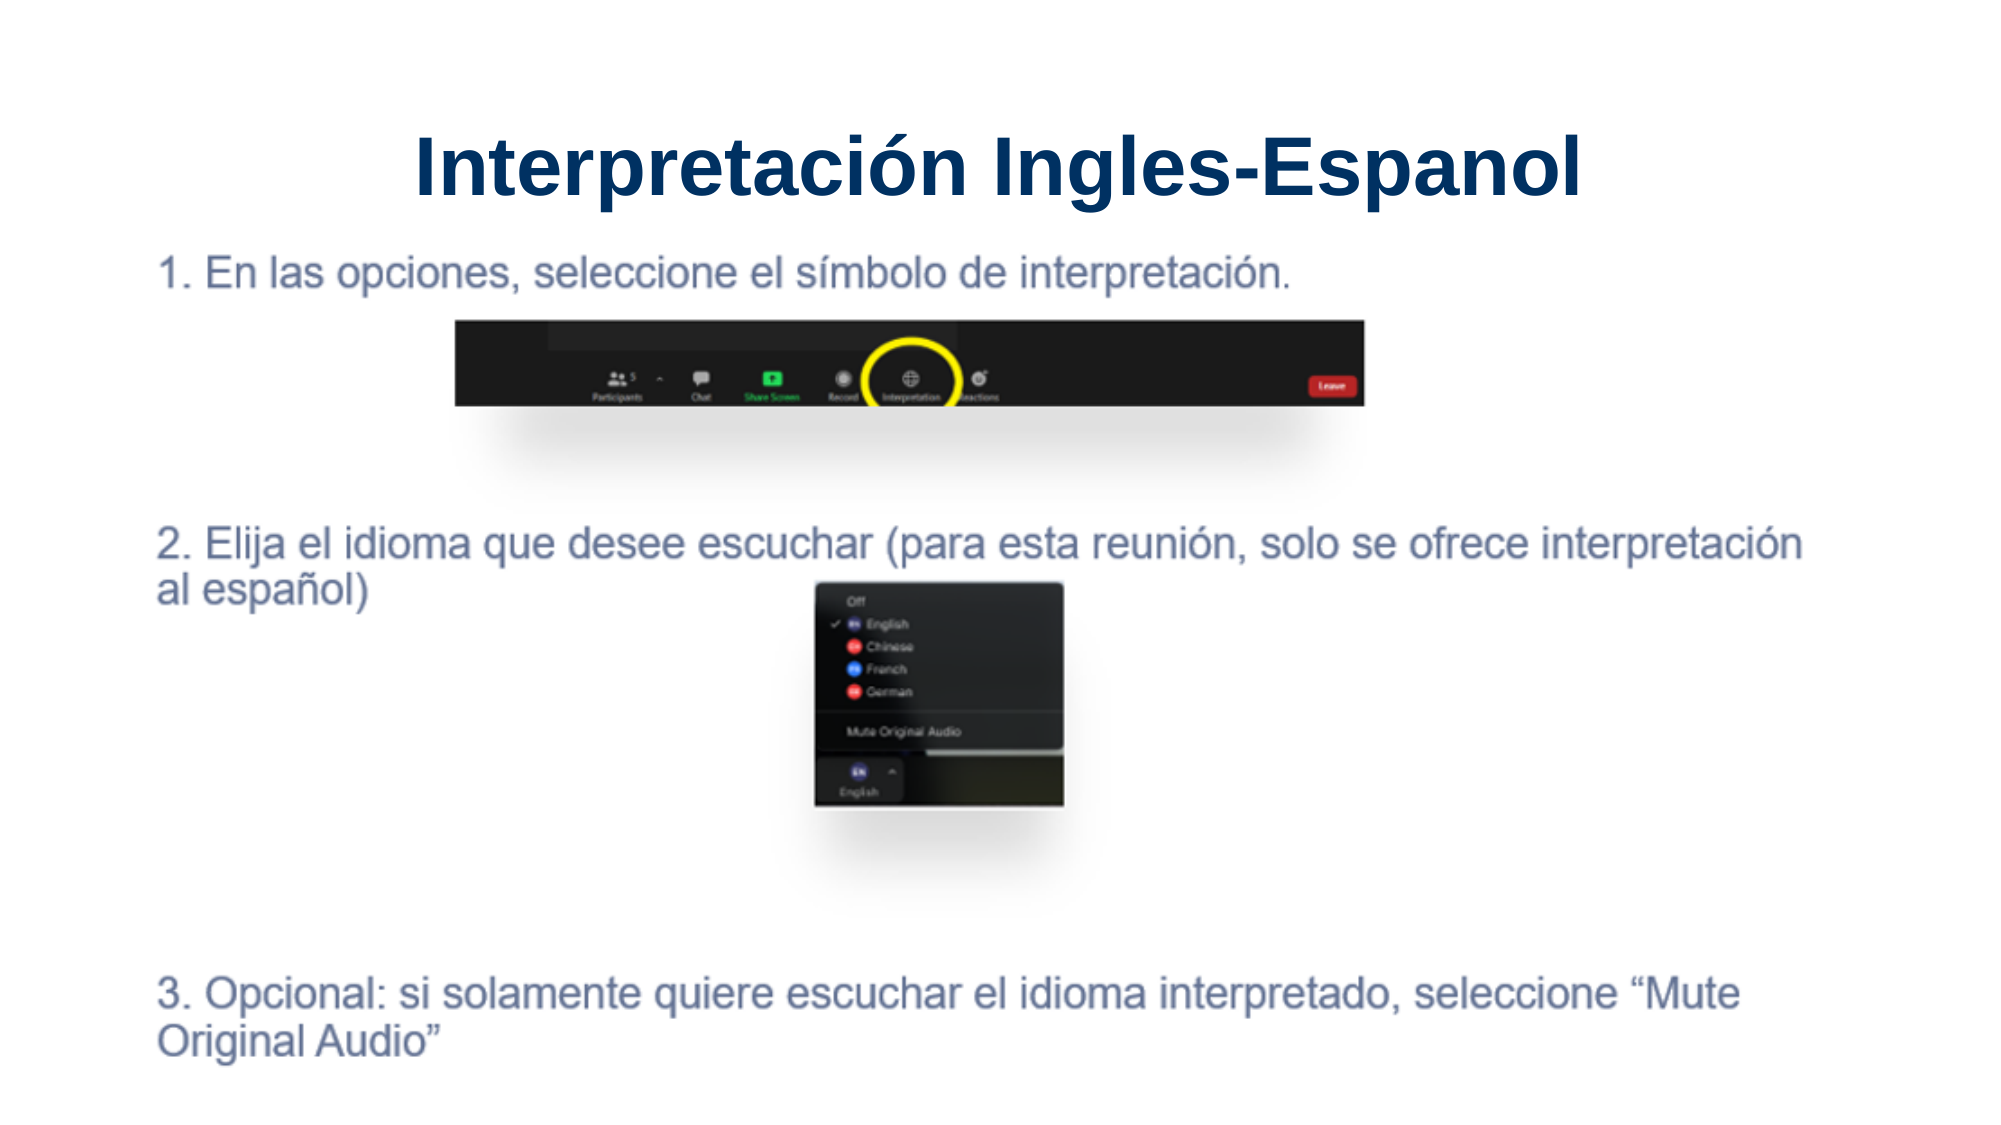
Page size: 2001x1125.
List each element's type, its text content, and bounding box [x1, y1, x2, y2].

picture [126, 219, 1873, 1093]
title Interpretación Ingles-Espanol [137, 59, 1863, 219]
